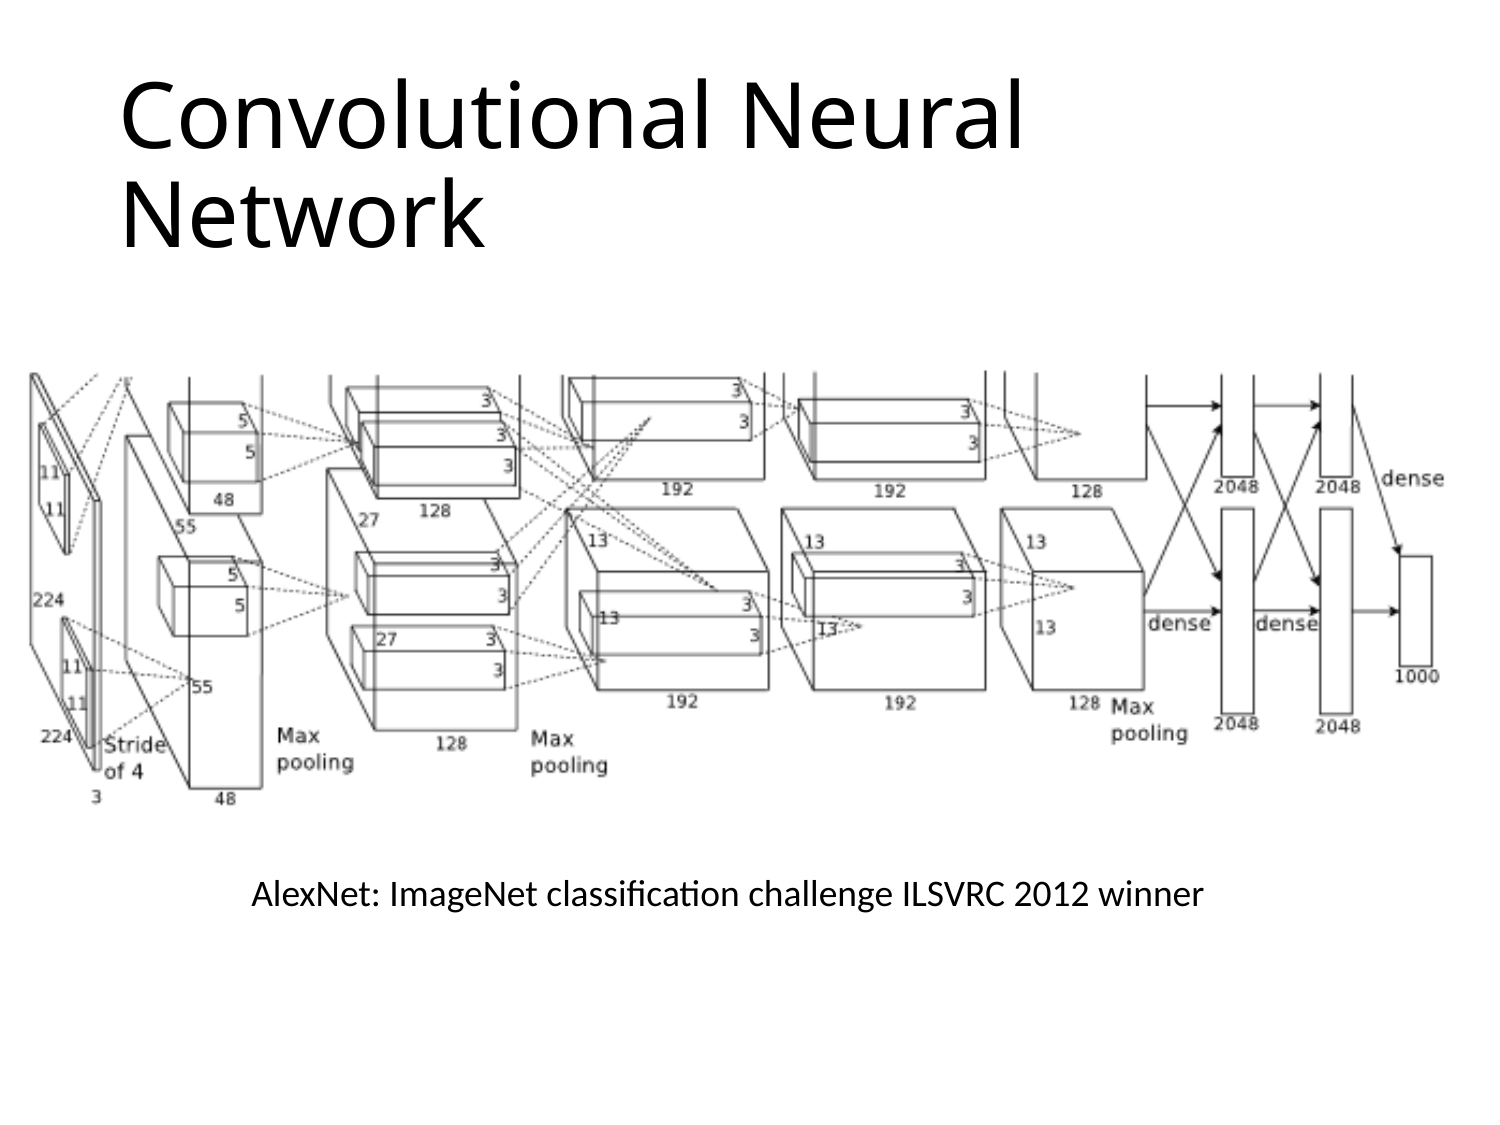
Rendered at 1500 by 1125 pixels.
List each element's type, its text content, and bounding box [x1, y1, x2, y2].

text_box AlexNet: ImageNet classification challenge ILSVRC 2012 winner [236, 861, 1221, 921]
title Convolutional Neural Network [103, 59, 1397, 278]
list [0, 341, 1500, 827]
